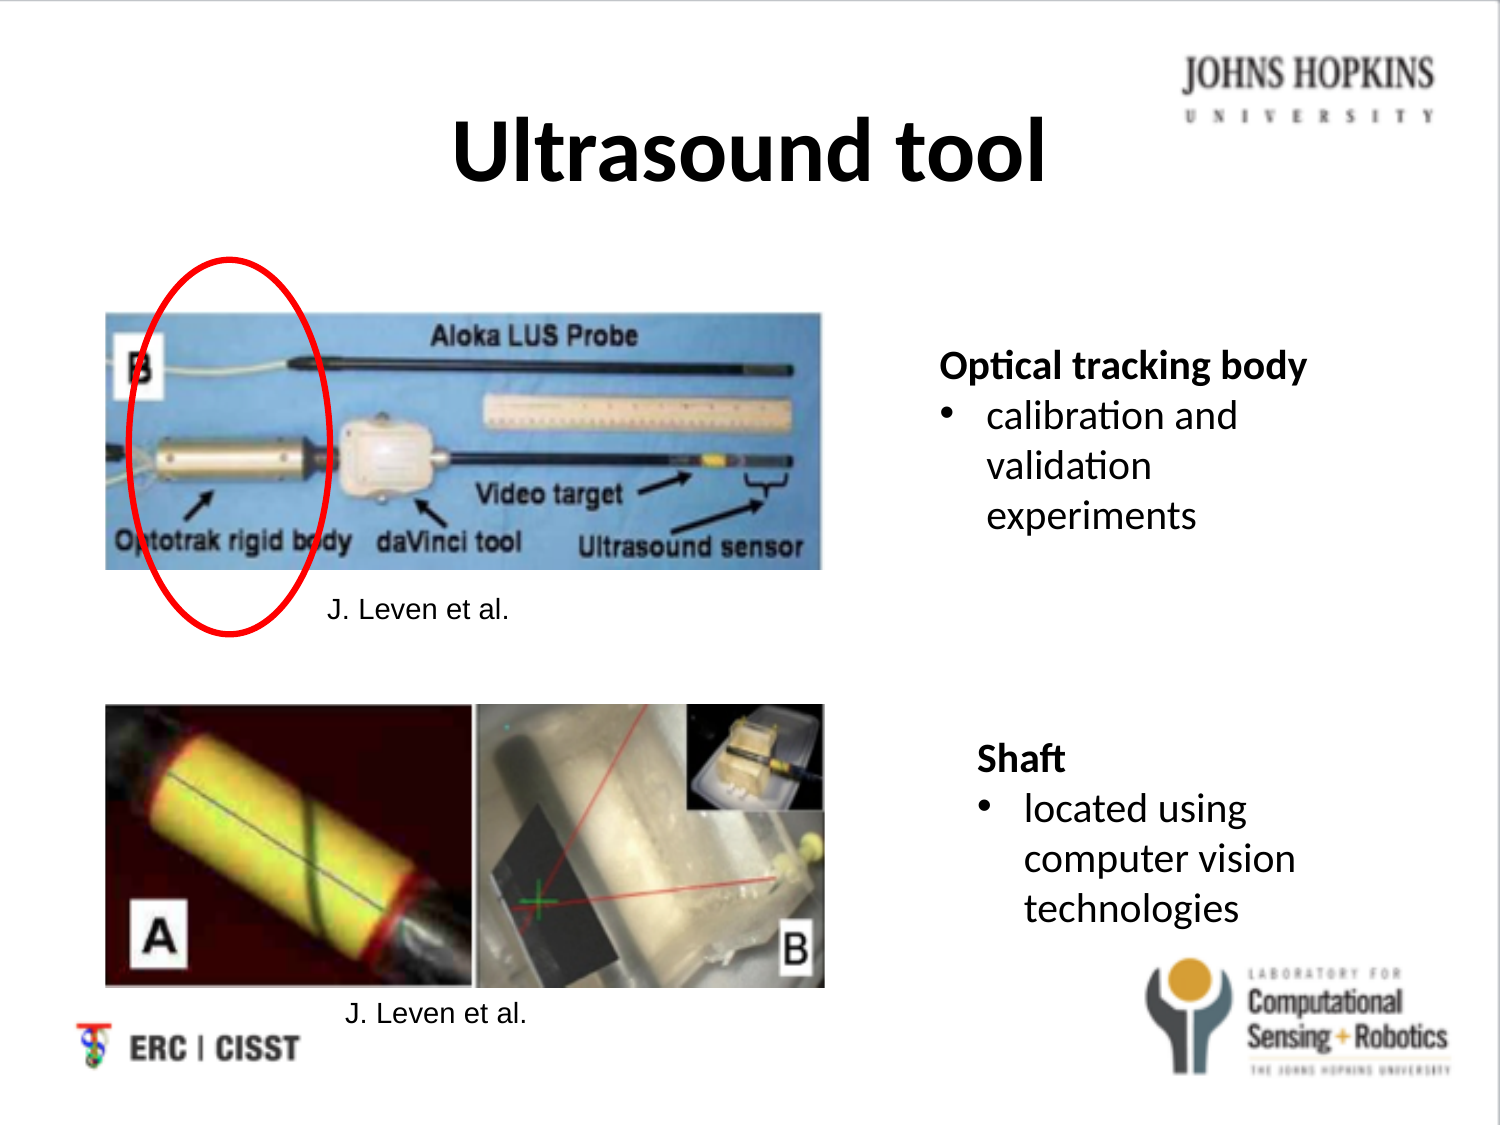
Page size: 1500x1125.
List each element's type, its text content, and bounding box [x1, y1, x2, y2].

text_box [105, 704, 825, 988]
text_box [105, 311, 159, 570]
text_box J. Leven et al. [312, 610, 805, 661]
title Ultrasound tool [75, 51, 1425, 239]
text_box Shaft located using computer vision technologies [962, 723, 1321, 941]
text_box J. Leven et al. [330, 1013, 823, 1065]
text_box Optical tracking body calibration and validation experiments [924, 329, 1368, 548]
text_box [300, 311, 825, 570]
picture [0, 0, 1500, 1125]
text_box [128, 259, 331, 635]
